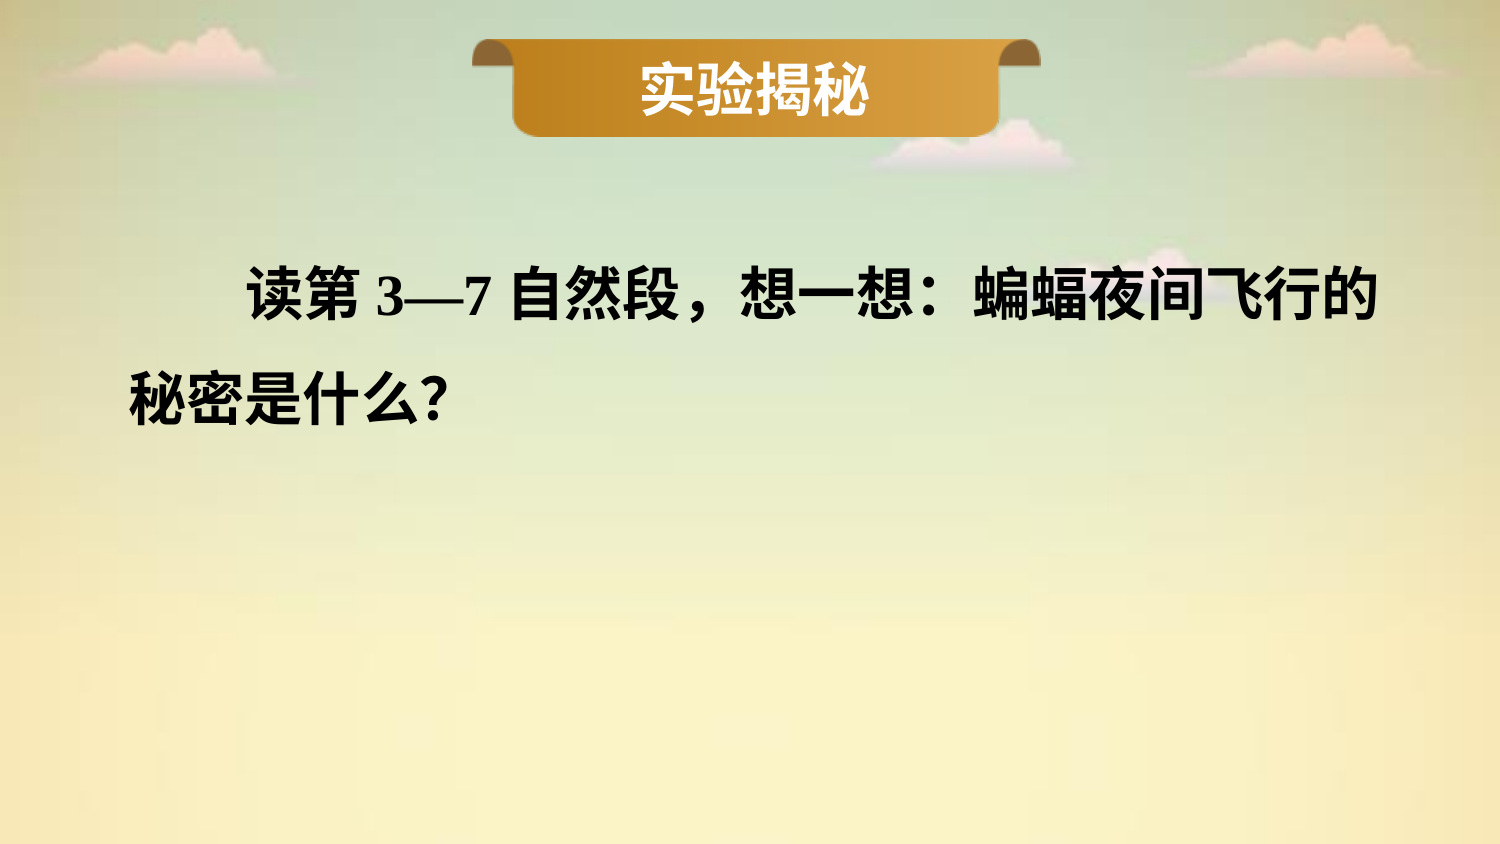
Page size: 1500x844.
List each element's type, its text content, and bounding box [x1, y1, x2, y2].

picture [0, 0, 1500, 844]
text_box 读第3—7自然段，想一想：蝙蝠夜间飞行的秘密是什么？ [113, 214, 1420, 440]
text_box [472, 39, 1041, 137]
